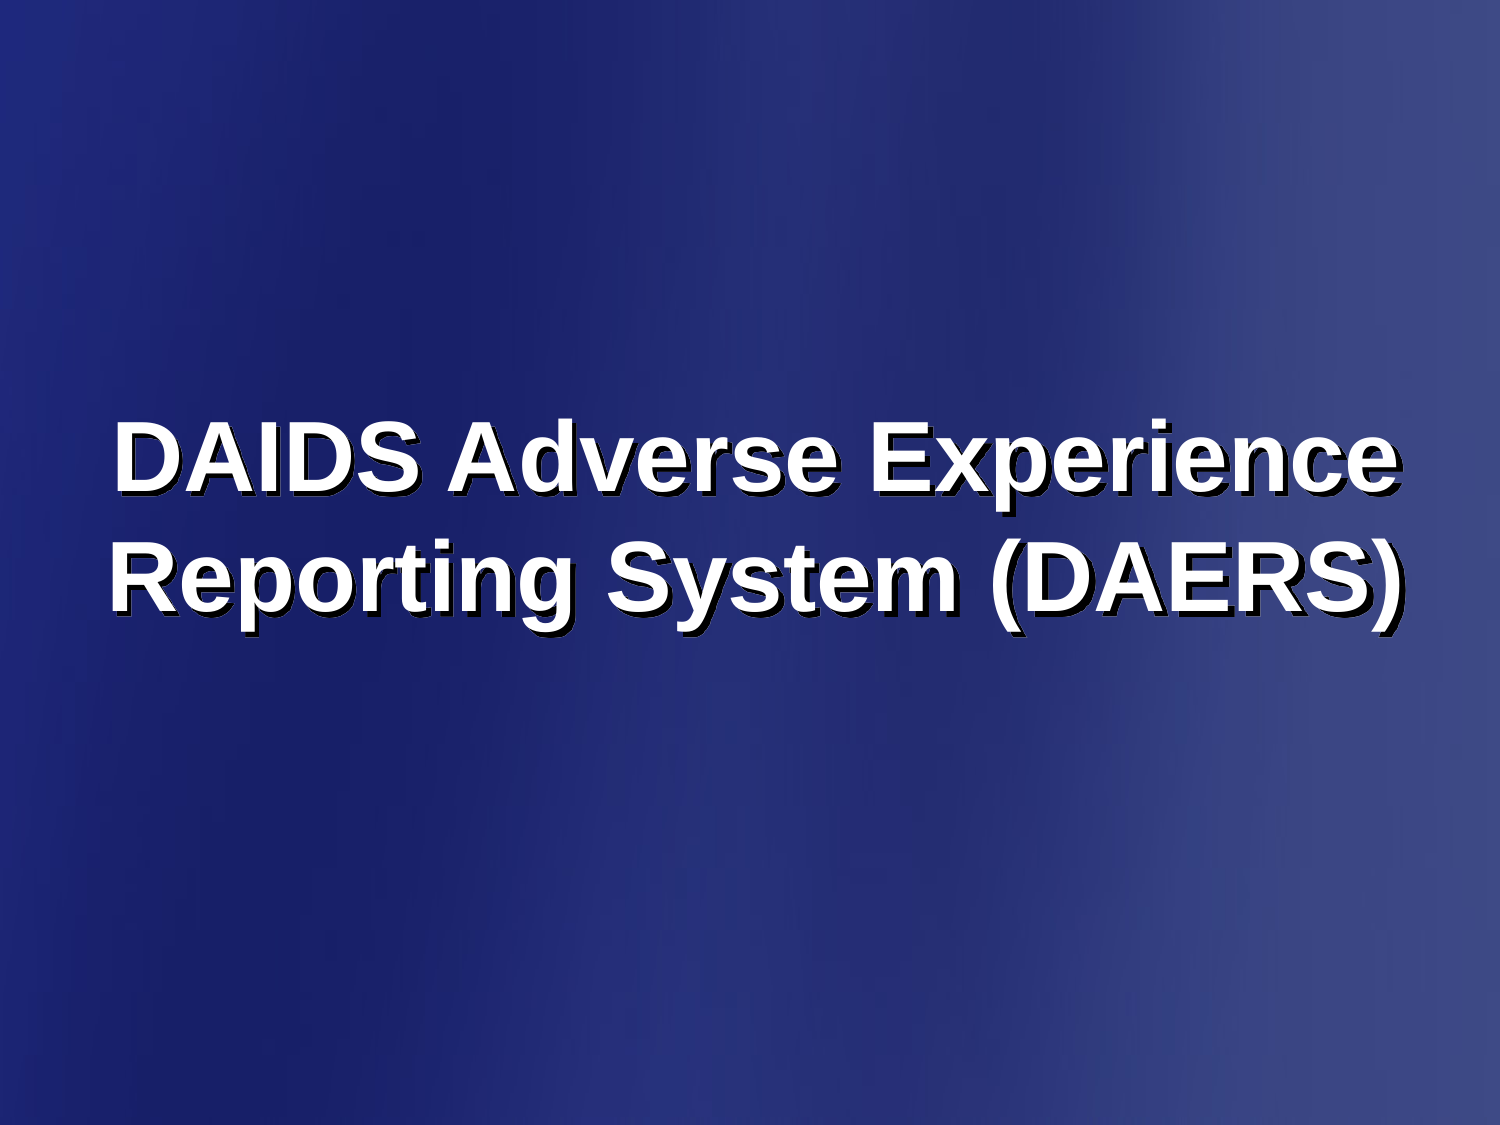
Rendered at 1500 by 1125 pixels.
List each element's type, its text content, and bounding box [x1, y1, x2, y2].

title DAIDS Adverse Experience Reporting System (DAERS) [62, 377, 1451, 646]
picture [0, 0, 1500, 1125]
